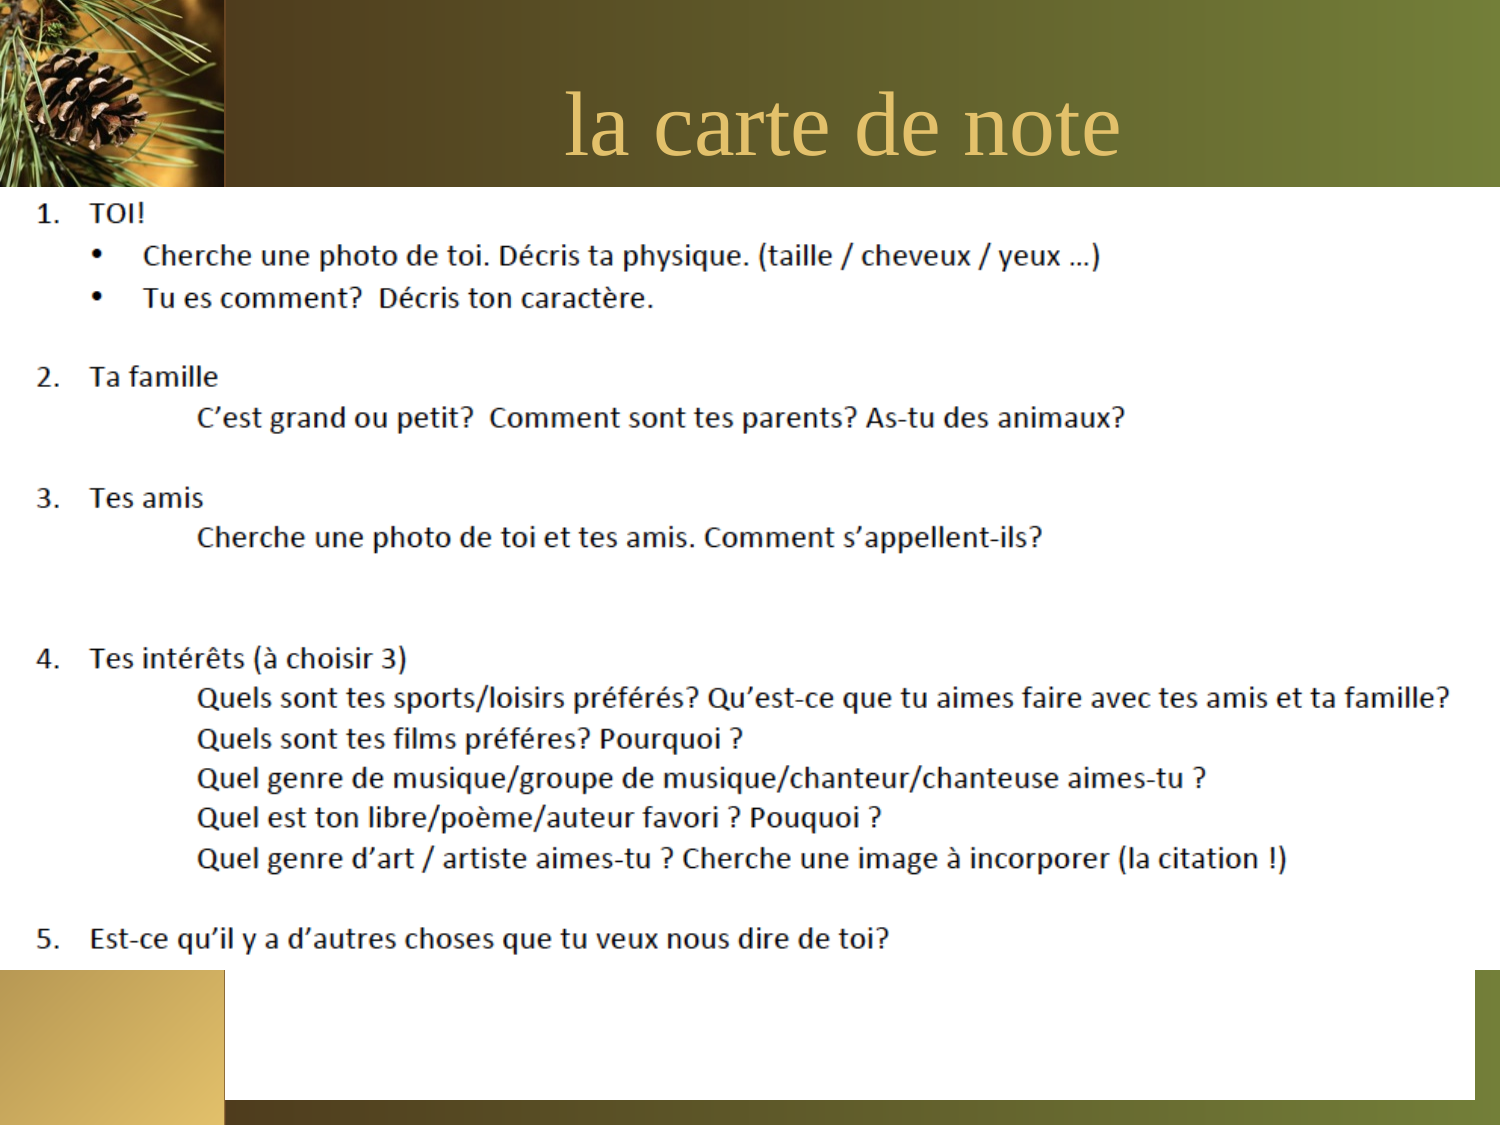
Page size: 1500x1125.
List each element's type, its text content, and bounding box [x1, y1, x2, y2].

title la carte de note [249, 24, 1438, 185]
picture [0, 0, 1500, 970]
